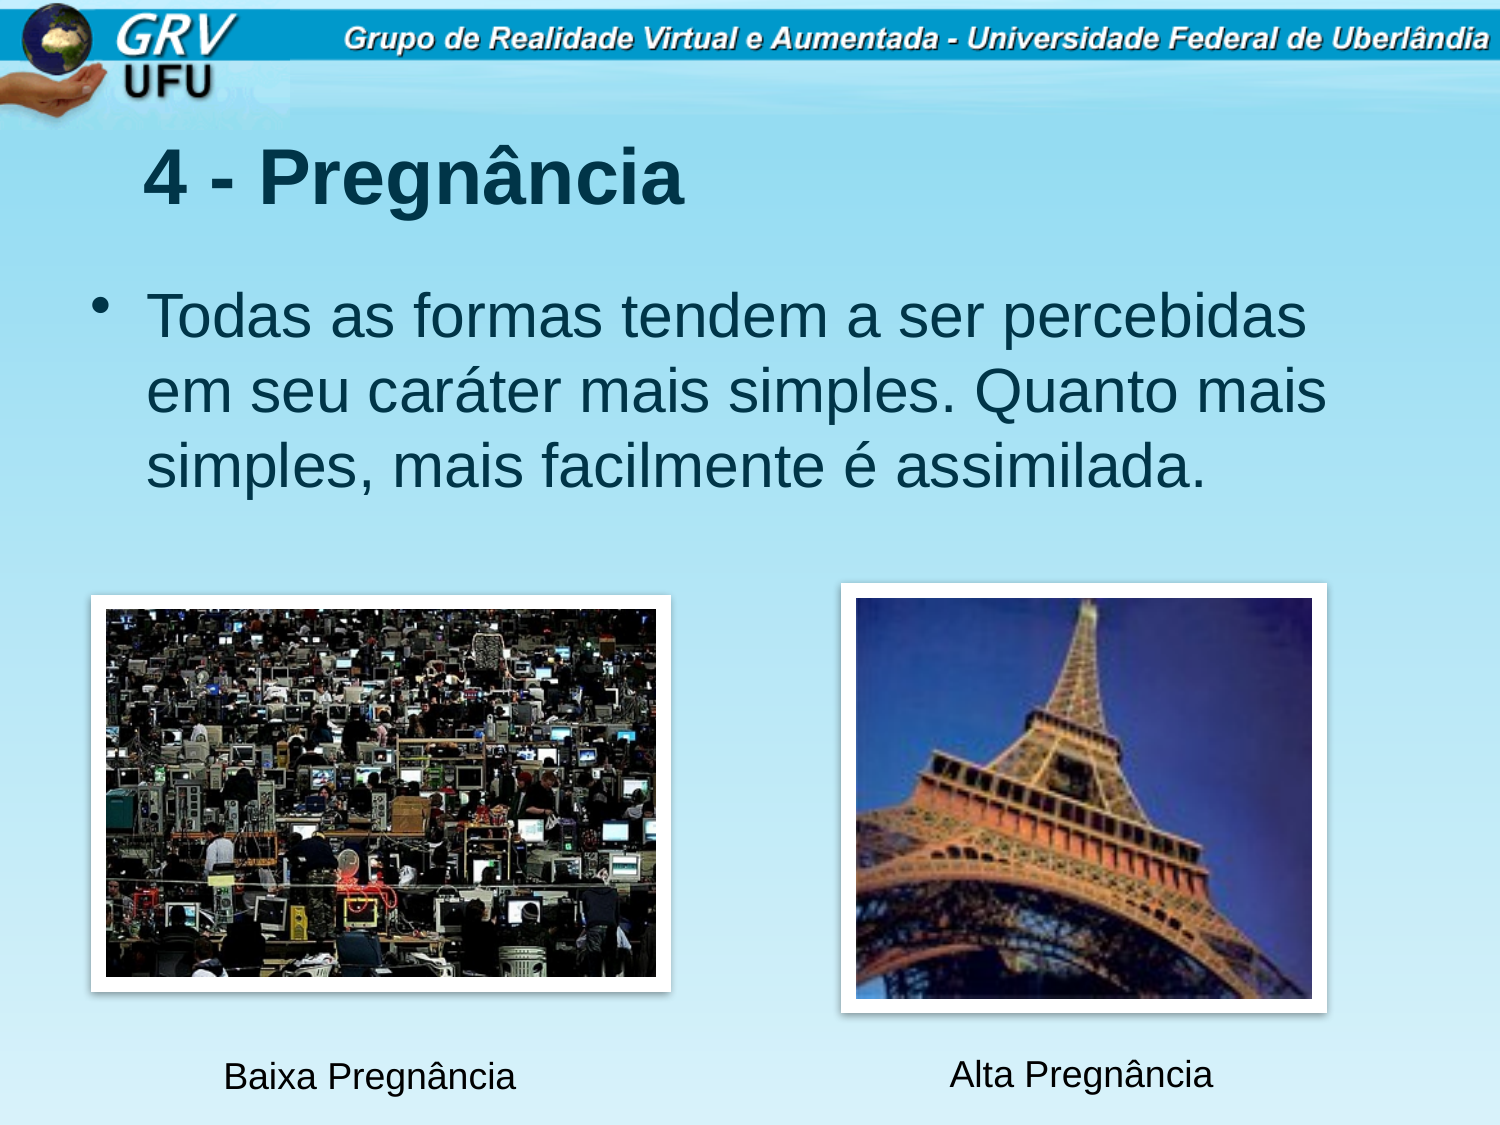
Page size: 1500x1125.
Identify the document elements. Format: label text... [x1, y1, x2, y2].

picture [771, 27, 791, 49]
text_box Baixa Pregnância [208, 1044, 532, 1105]
picture [905, 27, 938, 49]
picture [1034, 32, 1078, 49]
picture [813, 32, 875, 49]
picture [397, 32, 434, 56]
text_box Alta Pregnância [934, 1042, 1229, 1103]
picture [877, 28, 887, 49]
title 4 - Pregnância [128, 79, 1442, 268]
picture [345, 26, 366, 50]
picture [154, 14, 191, 54]
picture [368, 32, 398, 49]
picture [1333, 27, 1354, 50]
picture [445, 27, 479, 49]
picture [645, 27, 671, 49]
picture [554, 27, 633, 49]
picture [746, 32, 762, 49]
picture [1354, 27, 1410, 49]
picture [1410, 26, 1426, 49]
picture [199, 14, 236, 54]
picture [1007, 27, 1034, 49]
picture [671, 28, 711, 49]
picture [887, 32, 902, 49]
picture [116, 13, 157, 56]
picture [545, 27, 554, 49]
picture [1473, 32, 1489, 49]
picture [968, 27, 989, 50]
picture [713, 32, 728, 49]
picture [490, 27, 544, 49]
picture [795, 33, 812, 49]
picture [1080, 27, 1159, 49]
picture [1287, 27, 1322, 49]
picture [1169, 27, 1268, 49]
picture [729, 27, 738, 48]
picture [1427, 32, 1444, 49]
picture [1447, 27, 1474, 49]
picture [0, 0, 1500, 1125]
picture [990, 32, 1006, 49]
picture [1270, 27, 1279, 49]
list Todas as formas tendem a ser percebidas em seu caráter mais simples. Quanto mais simples, mais facilmente é assimilada. [74, 266, 1426, 1006]
